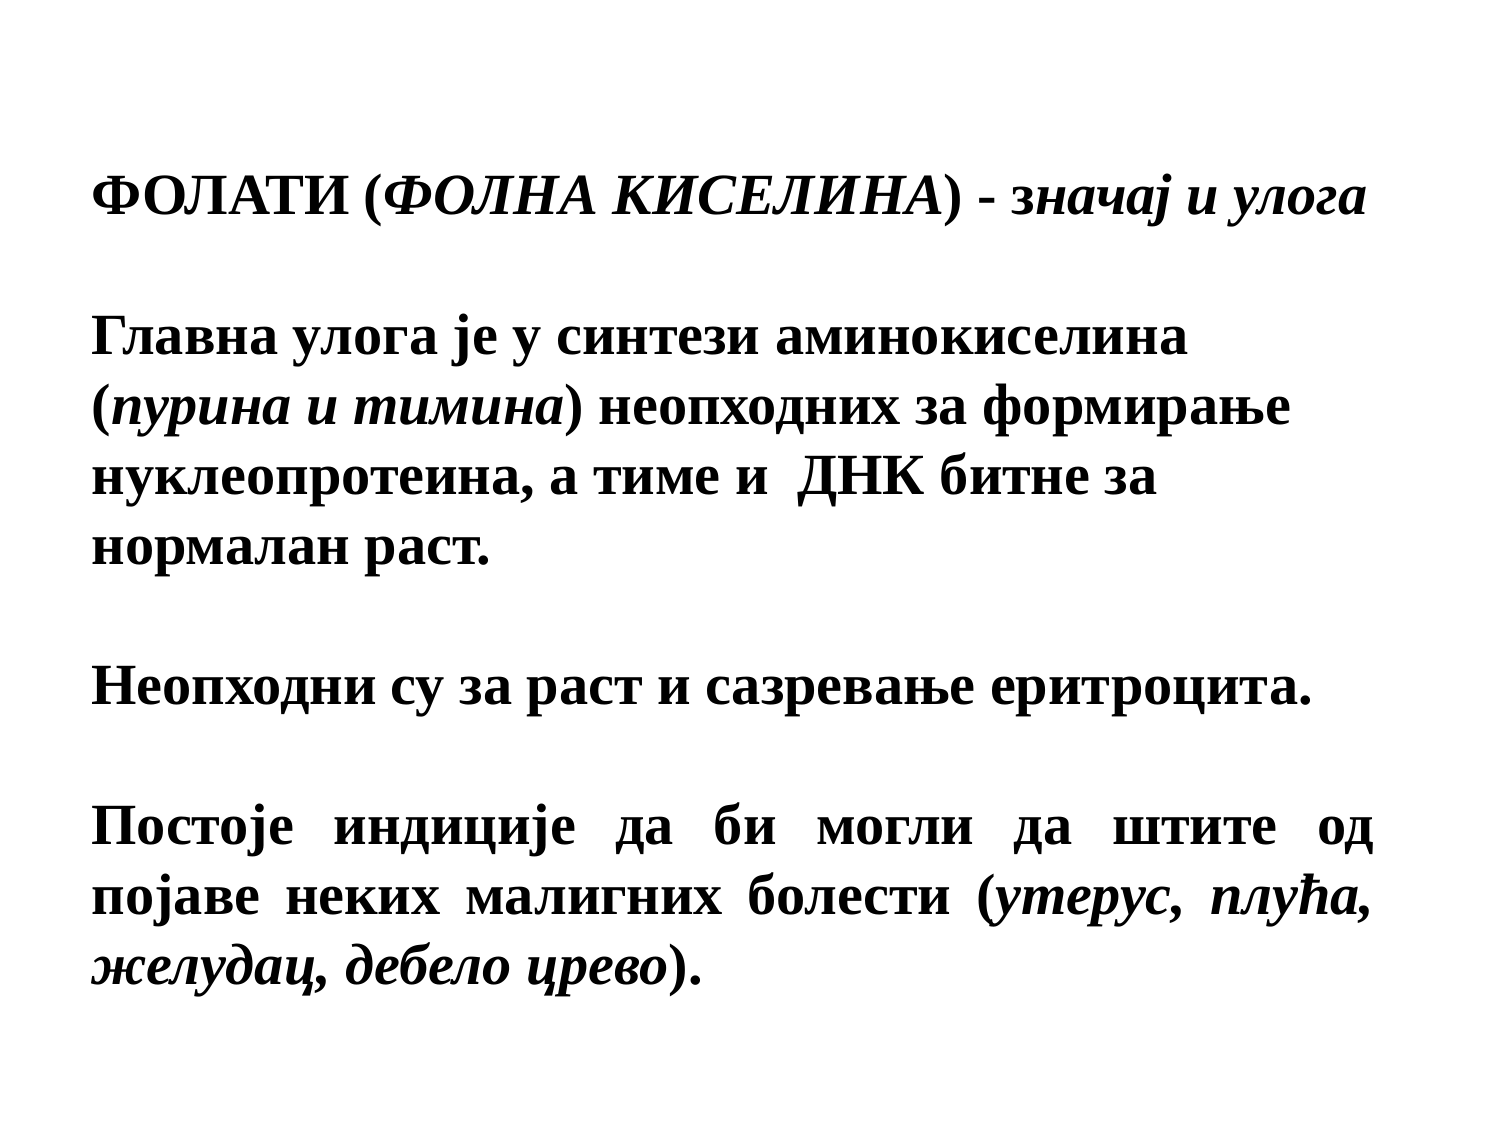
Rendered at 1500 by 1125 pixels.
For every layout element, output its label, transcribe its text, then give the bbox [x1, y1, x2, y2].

text_box ФОЛАТИ (ФОЛНА КИСЕЛИНА) - значај и улога Главна улога је у синтези аминокиселина (пурина и тимина) неопходних за формирање нуклеопротеина, а тиме и ДНК битне за нормалан раст. Неопходни су за раст и сазревање еритроцита. Постоје индиције да би могли да штите од појаве неких малигних болести (утерус, плућа, желудац, дебело црево). [76, 148, 1390, 1004]
